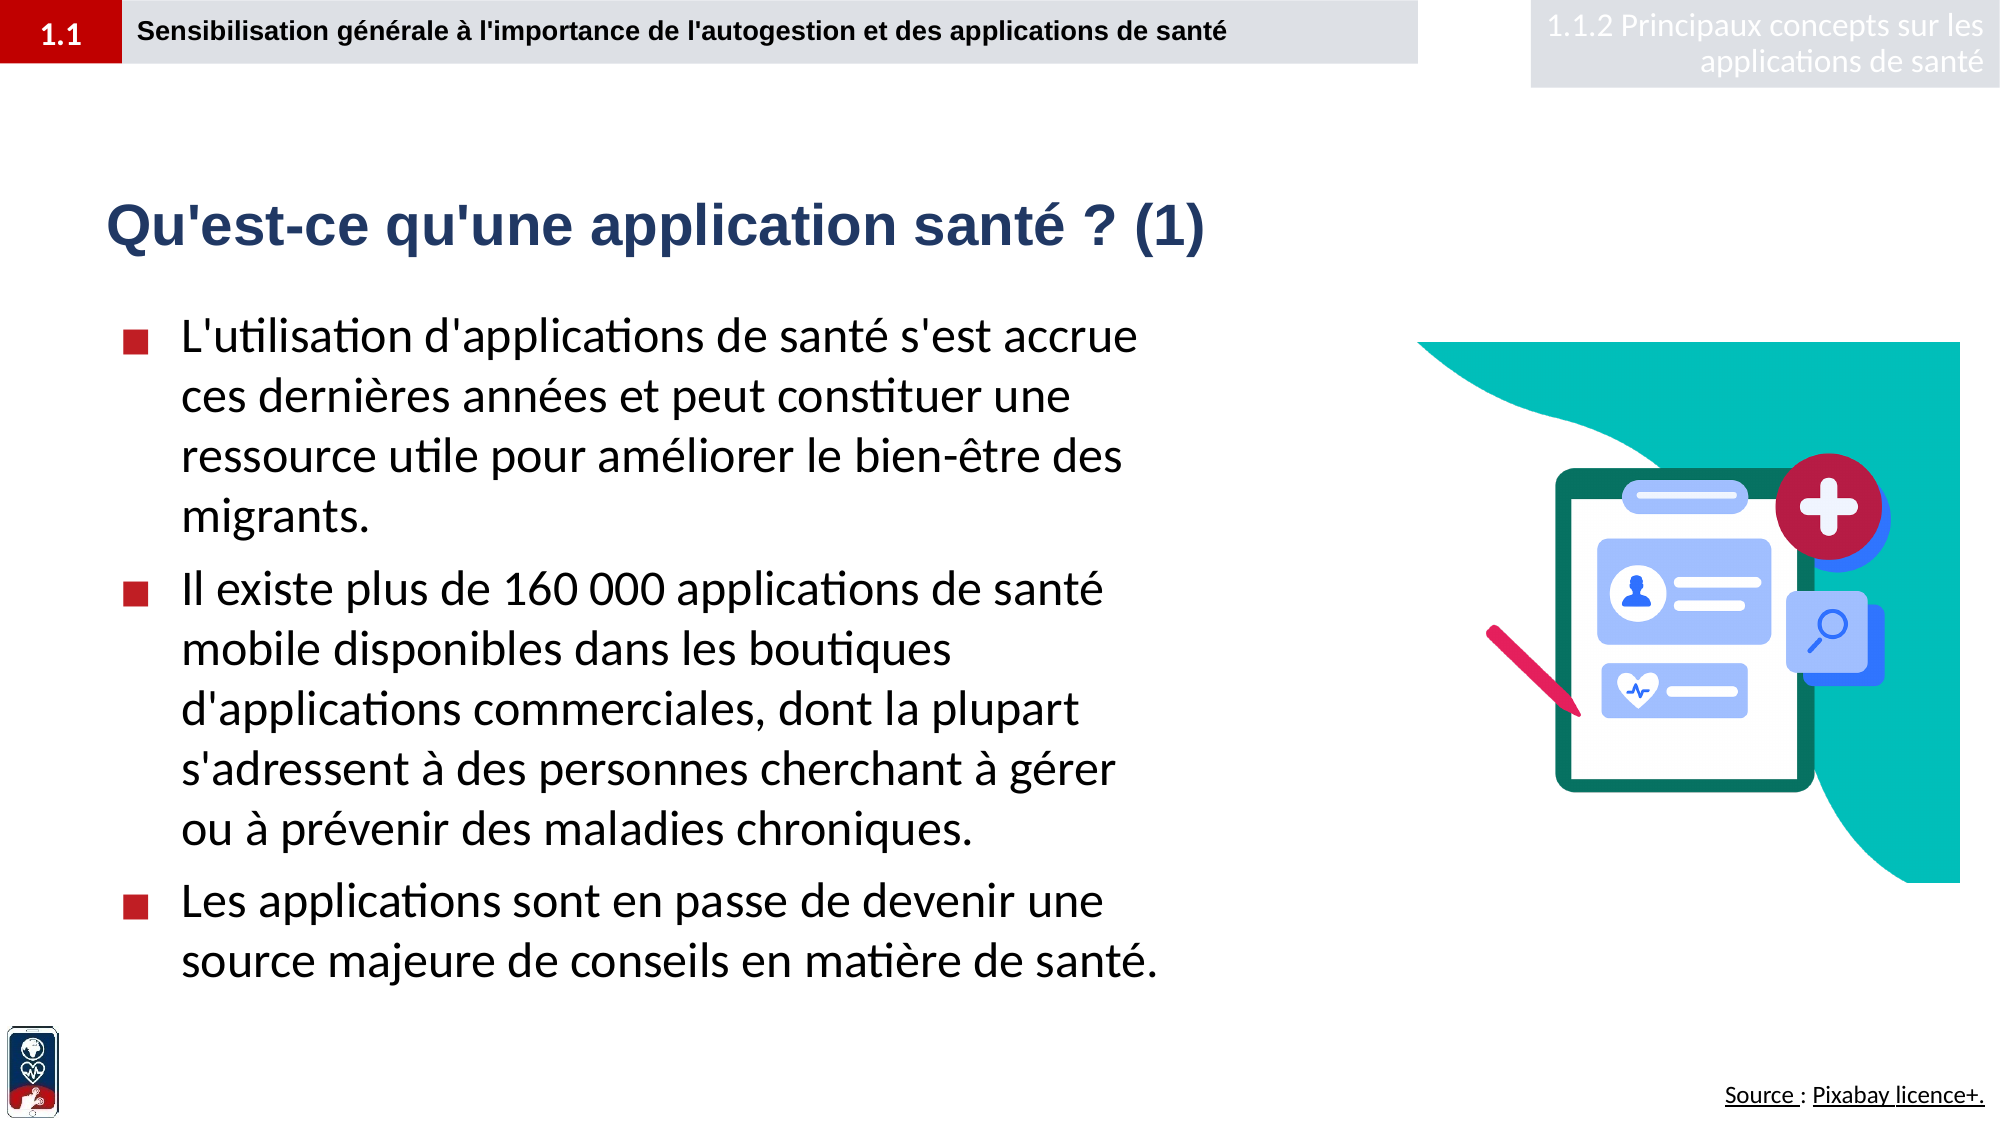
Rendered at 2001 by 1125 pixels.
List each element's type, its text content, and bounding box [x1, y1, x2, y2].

title Qu'est-ce qu'une application santé ? (1) [91, 177, 1906, 277]
picture [1417, 342, 1961, 883]
text_box 1.1 [0, 0, 122, 64]
text_box Sensibilisation générale à l'importance de l'autogestion et des applications de santé [122, 0, 1418, 64]
text_box 1.1.2 Principaux concepts sur les applications de santé [1530, 0, 2000, 88]
text_box Source : Pixabay licence+. [561, 1070, 2000, 1116]
picture [7, 1026, 59, 1118]
list L'utilisation d'applications de santé s'est accrue ces dernières années et peut constituer une ressource utile pour améliorer le bien-être des migrants. Il existe plus de 160 000 applications de santé mobile disponibles dans les boutiques d'applications commerciales, dont la plupart s'adressent à des personnes cherchant à gérer ou à prévenir des maladies chroniques. Les applications sont en passe de devenir une source majeure de conseils en matière de santé. [91, 295, 1175, 1094]
